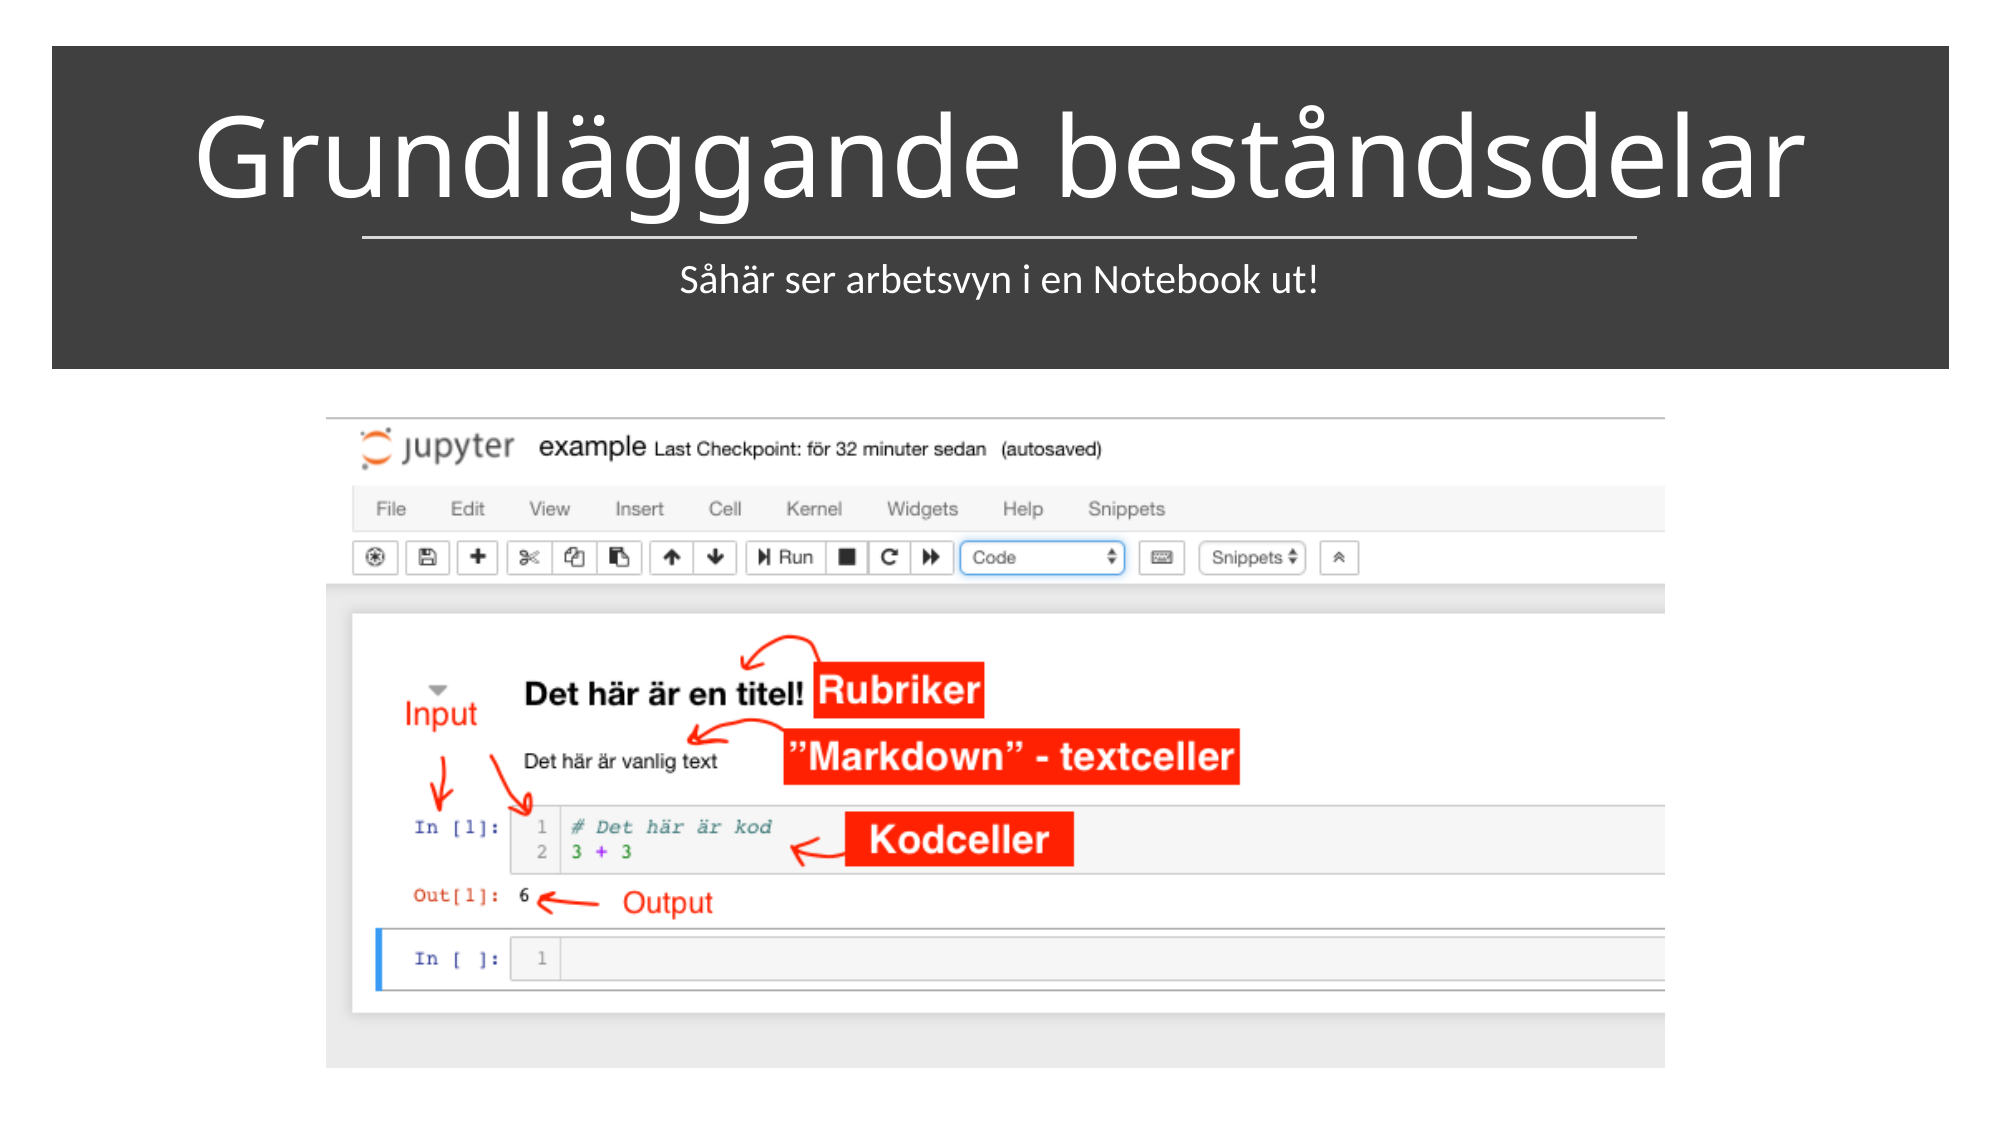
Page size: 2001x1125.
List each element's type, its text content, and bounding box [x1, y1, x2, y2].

title Grundläggande beståndsdelar [86, 76, 1914, 230]
text_box [61, 55, 1939, 360]
list Såhär ser arbetsvyn i en Notebook ut! [249, 250, 1750, 320]
picture [326, 411, 1665, 1068]
